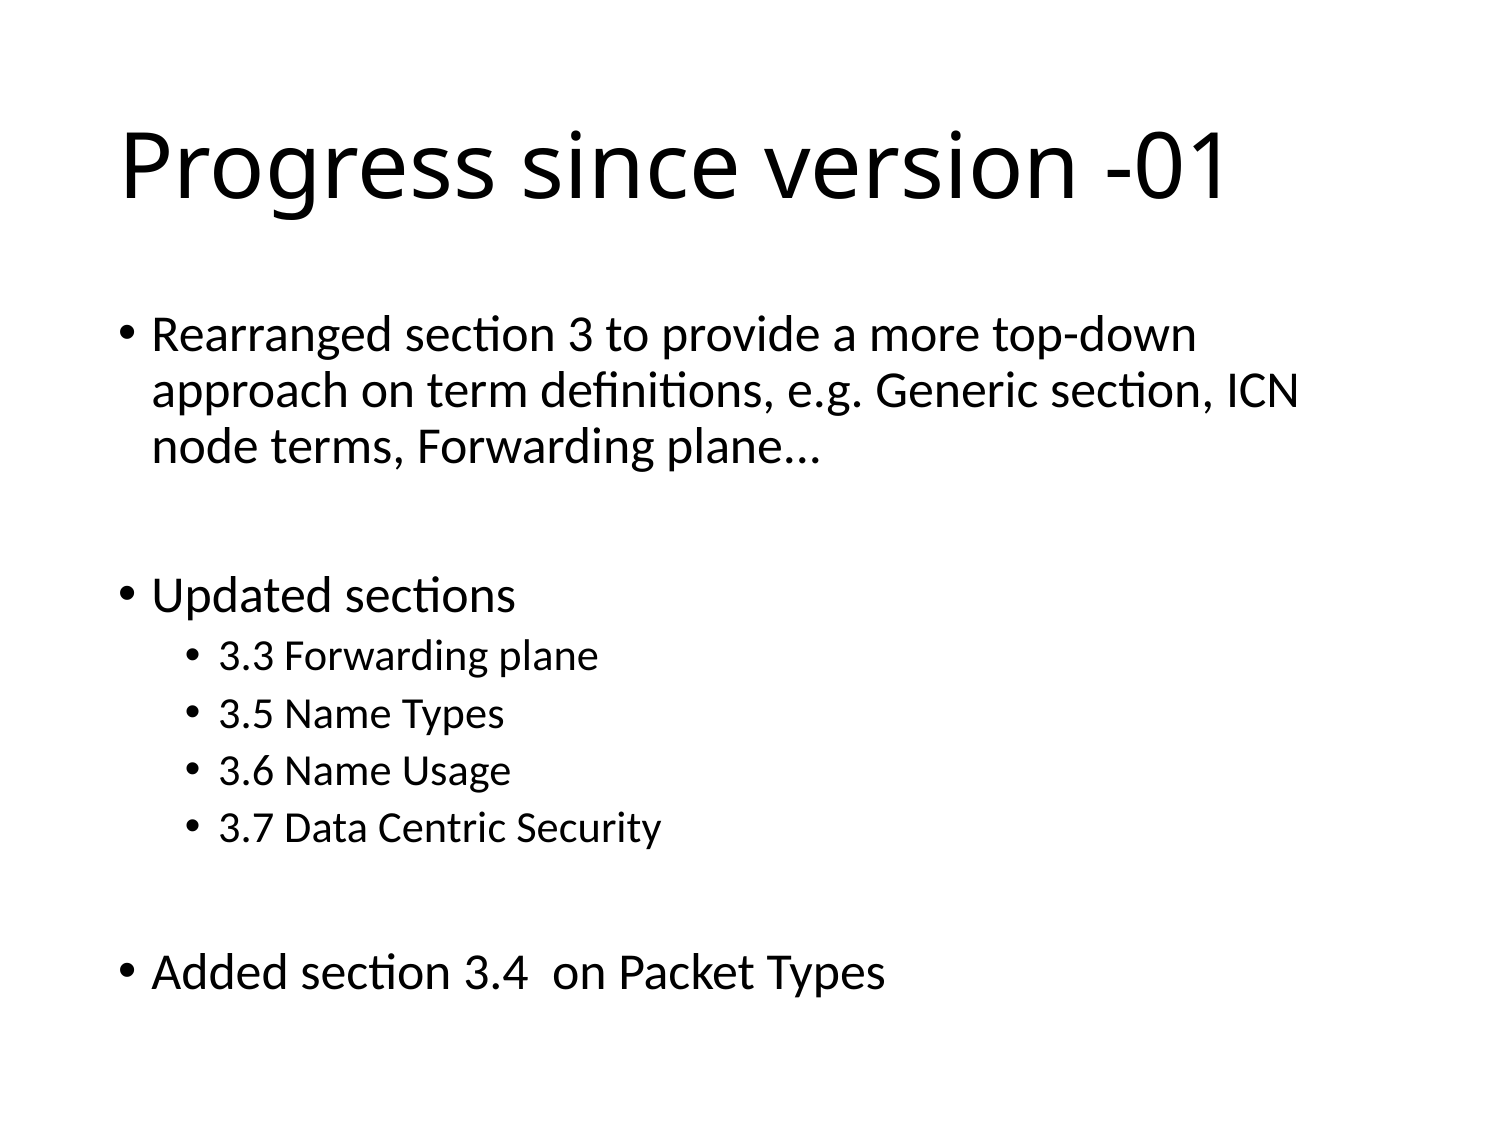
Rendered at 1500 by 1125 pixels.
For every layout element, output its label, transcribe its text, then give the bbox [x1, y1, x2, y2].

list Rearranged section 3 to provide a more top-down approach on term definitions, e.g. Generic section, ICN node terms, Forwarding plane... Updated sections 3.3 Forwarding plane 3.5 Name Types 3.6 Name Usage 3.7 Data Centric Security Added section 3.4 on Packet Types [103, 299, 1397, 1014]
title Progress since version -01 [103, 59, 1397, 278]
